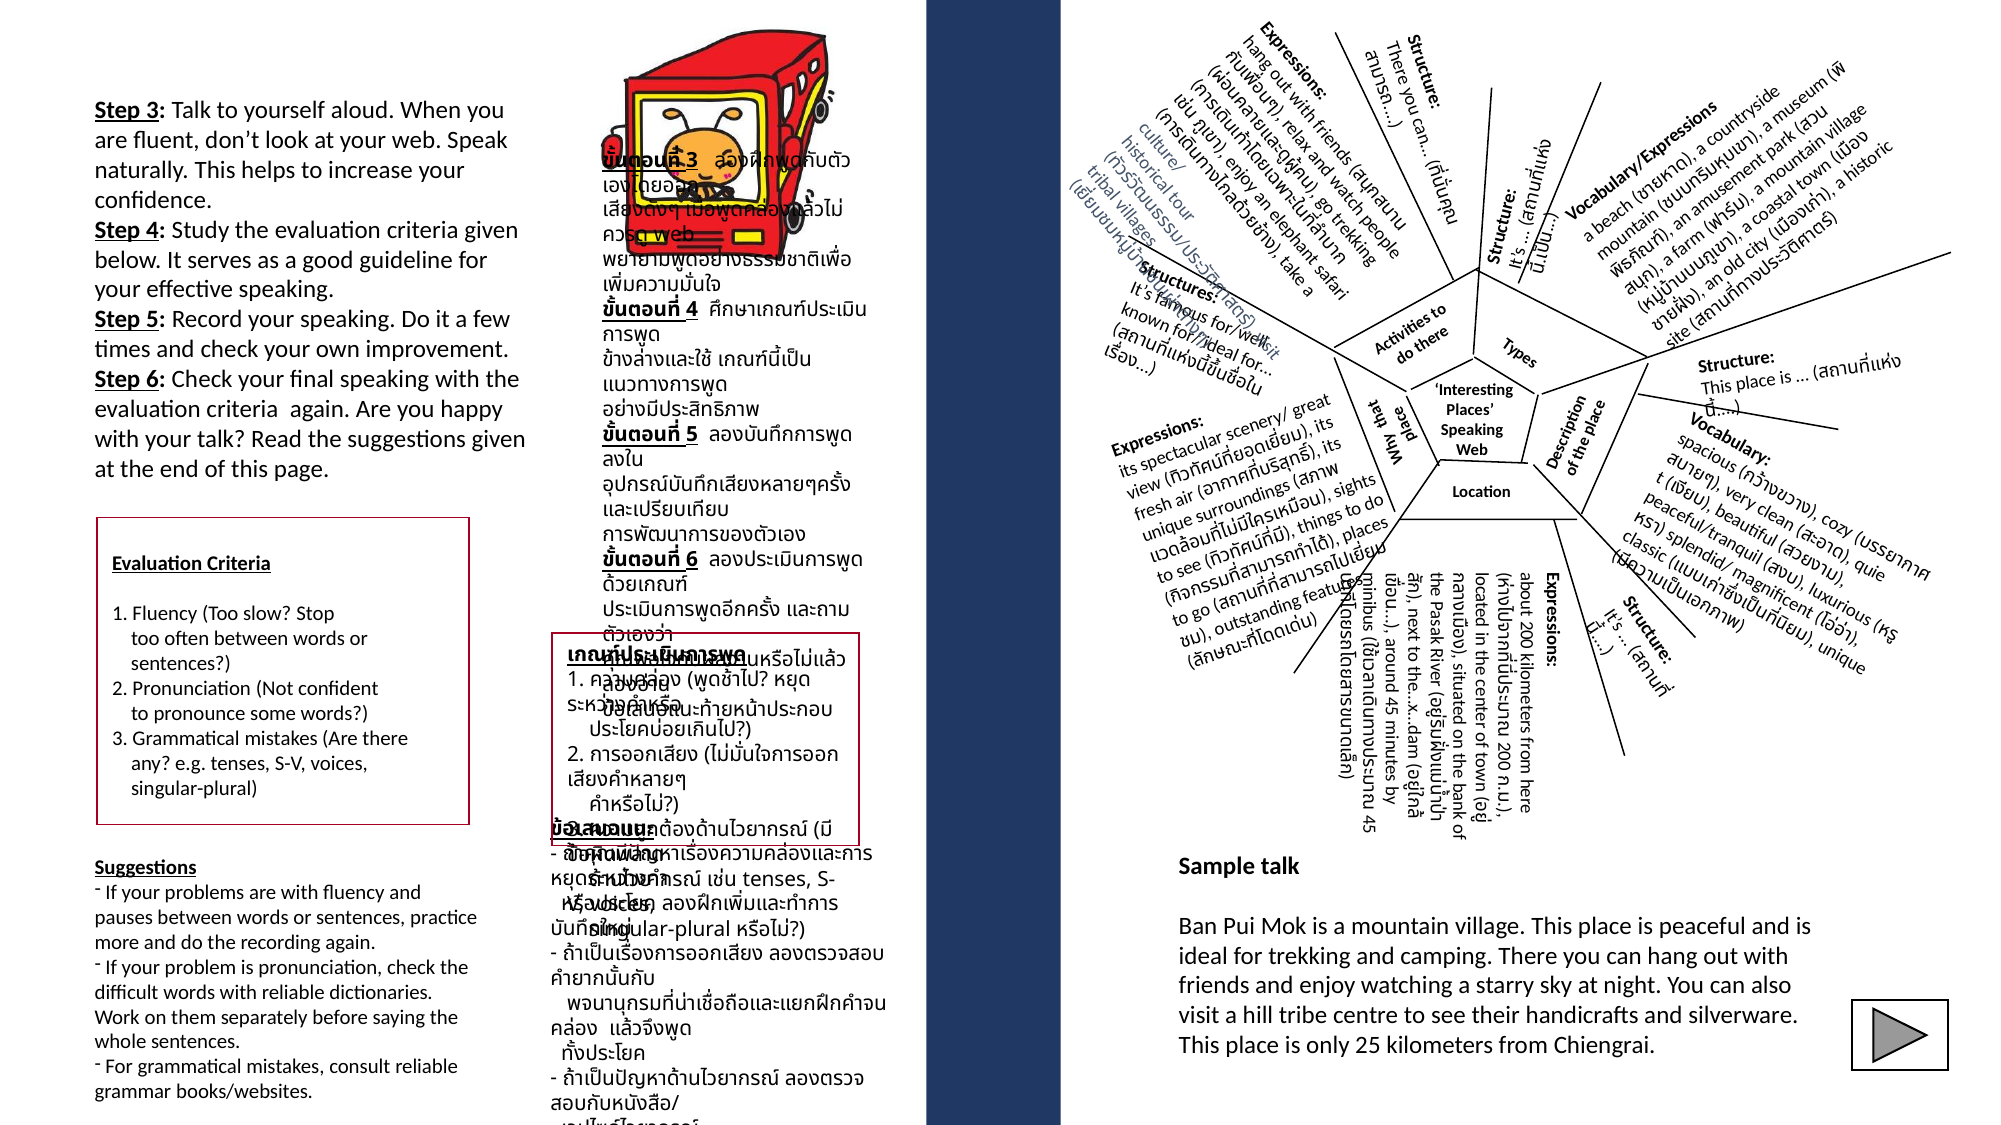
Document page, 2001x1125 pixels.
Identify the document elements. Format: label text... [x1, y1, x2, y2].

text_box Structures: It’s famous for/well known for/ ideal for… (สถานที่แห่งนี้ขึ้นชื่อในเรื่อง...) [1084, 269, 1223, 403]
text_box [1851, 999, 1949, 1071]
text_box Structure: There you can… (ที่นั่นคุณสามารถ....) [1349, 15, 1489, 266]
text_box Vocabulary/Expressions a beach (ชายหาด), a countryside mountain (ชนบทริมหุบเขา), a museum (พิพิธภัณฑ์), an amusement park (สวนสนุก), a farm (ฟาร์ม), a mountain village (หมู่บ้านบนภูเขา), a coastal town (เมืองชายฝั่ง), an old city (เมืองเก่า), a historic site (สถานที่ทางประวัติศาตร์) [1564, 0, 1937, 368]
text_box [79, 85, 902, 1111]
text_box Description of the place [1527, 353, 1631, 515]
text_box Structure: It’s … (สถานที่แห่งนี้.เป็น...) [1469, 85, 1596, 293]
text_box Sample talk Ban Pui Mok is a mountain village. This place is peaceful and is ideal for trekking and camping. There you can hang out with friends and enjoy watching a starry sky at night. You can also visit a hill tribe centre to see their handicrafts and silverware. This place is only 25 kilometers from Chiengrai. [1163, 841, 1850, 1067]
text_box Structure: This place is … (สถานที่แห่งนี้....) [1681, 311, 1955, 424]
text_box Expressions: about 200 kilometers from here (ห่างไปจากที่นี่ประมาณ 200 ก.ม.), located in the center of town (อยู่กลางเมือง), situated on the bank of the Pasak River (อยู่ริมฝั่งแม่น้ำป่าสัก), next to the…x…dam (อยู่ใกล้เขื่อน...), around 45 minutes by minibus (ใช้เวลาเดินทางประมาณ 45 นาทีโดยรถโดยสารขนาดเล็ก) [1307, 557, 1574, 865]
text_box Structures: It’s famous for/well known for/ ideal for… (สถานที่แห่งนี้ขึ้นชื่อในเรื่อง...) [1294, 328, 1348, 365]
text_box Why that place [1354, 349, 1444, 507]
text_box Expressions: hang out with friends (สนุกสนานกับเพื่อนๆ), relax and watch people (ผ่อนคลายและดูผู้คน), go trekking (การเดินเท้าโดยเฉพาะในที่ลำบาก เช่น ภูเขา), enjoy an elephant safari (การเดินทางไกลด้วยช้าง), take a culture/ historical tour (ทัวร์วัฒนธรรม/ประวัติศาสตร์), visit tribal villages (เยี่ยมชมหมู่บ้านชนเผ่าต่างๆ) [1050, 0, 1459, 410]
text_box ‘Interesting Places’ Speaking Web [1400, 370, 1545, 468]
text_box Activities to do there [1343, 270, 1495, 372]
picture [600, 27, 837, 85]
text_box Vocabulary: spacious (กว้างขวาง), cozy (บรรยากาศสบายๆ), very clean (สะอาด), quiet (เงียบ), beautiful (สวยงาม), peaceful/tranquil (สงบ), luxurious (หรูหรา) splendid/ magnificent (โอ่อ่า), classic (แบบเก่าซึ่งเป็นที่นิยม), unique (มีความเป็นเอกภาพ) [1592, 392, 1969, 721]
text_box Structure: It’s … (สถานที่นี้....) [1574, 575, 1724, 753]
text_box Expressions: its spectacular scenery/ great view (ทิวทัศน์ที่ยอดเยี่ยม), its fresh air (อากาศที่บริสุทธิ์), its unique surroundings (สภาพแวดล้อมที่ไม่มีใครเหมือน), sights to see (ทิวทัศน์ที่มี), things to do (กิจกรรมที่สามารถทำได้), places to go (สถานที่ที่สามารถไปเยี่ยมชม), outstanding features (ลักษณะที่โดดเด่น) [1091, 346, 1423, 685]
text_box [925, 0, 1062, 1125]
text_box Types [1480, 316, 1598, 416]
text_box Location [1435, 472, 1542, 509]
